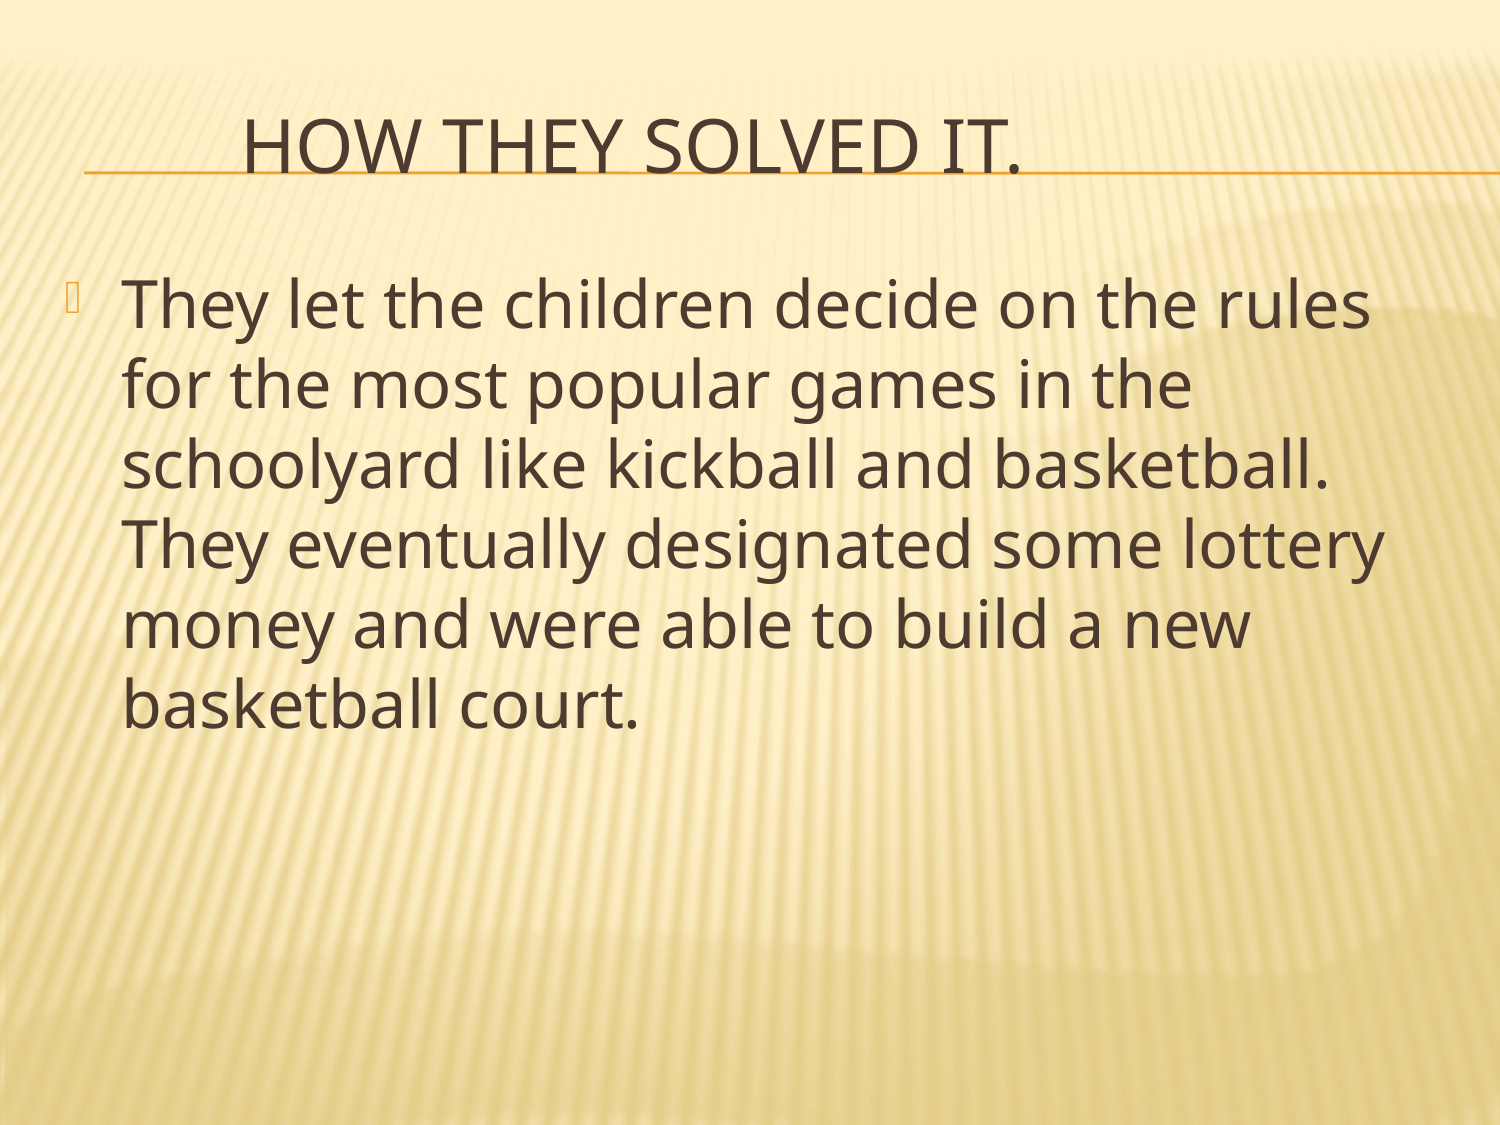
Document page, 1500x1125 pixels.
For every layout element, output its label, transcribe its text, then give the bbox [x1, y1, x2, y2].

list They let the children decide on the rules for the most popular games in the schoolyard like kickball and basketball. They eventually designated some lottery money and were able to build a new basketball court. [50, 254, 1475, 998]
title How They Solved it. [50, 75, 1475, 213]
